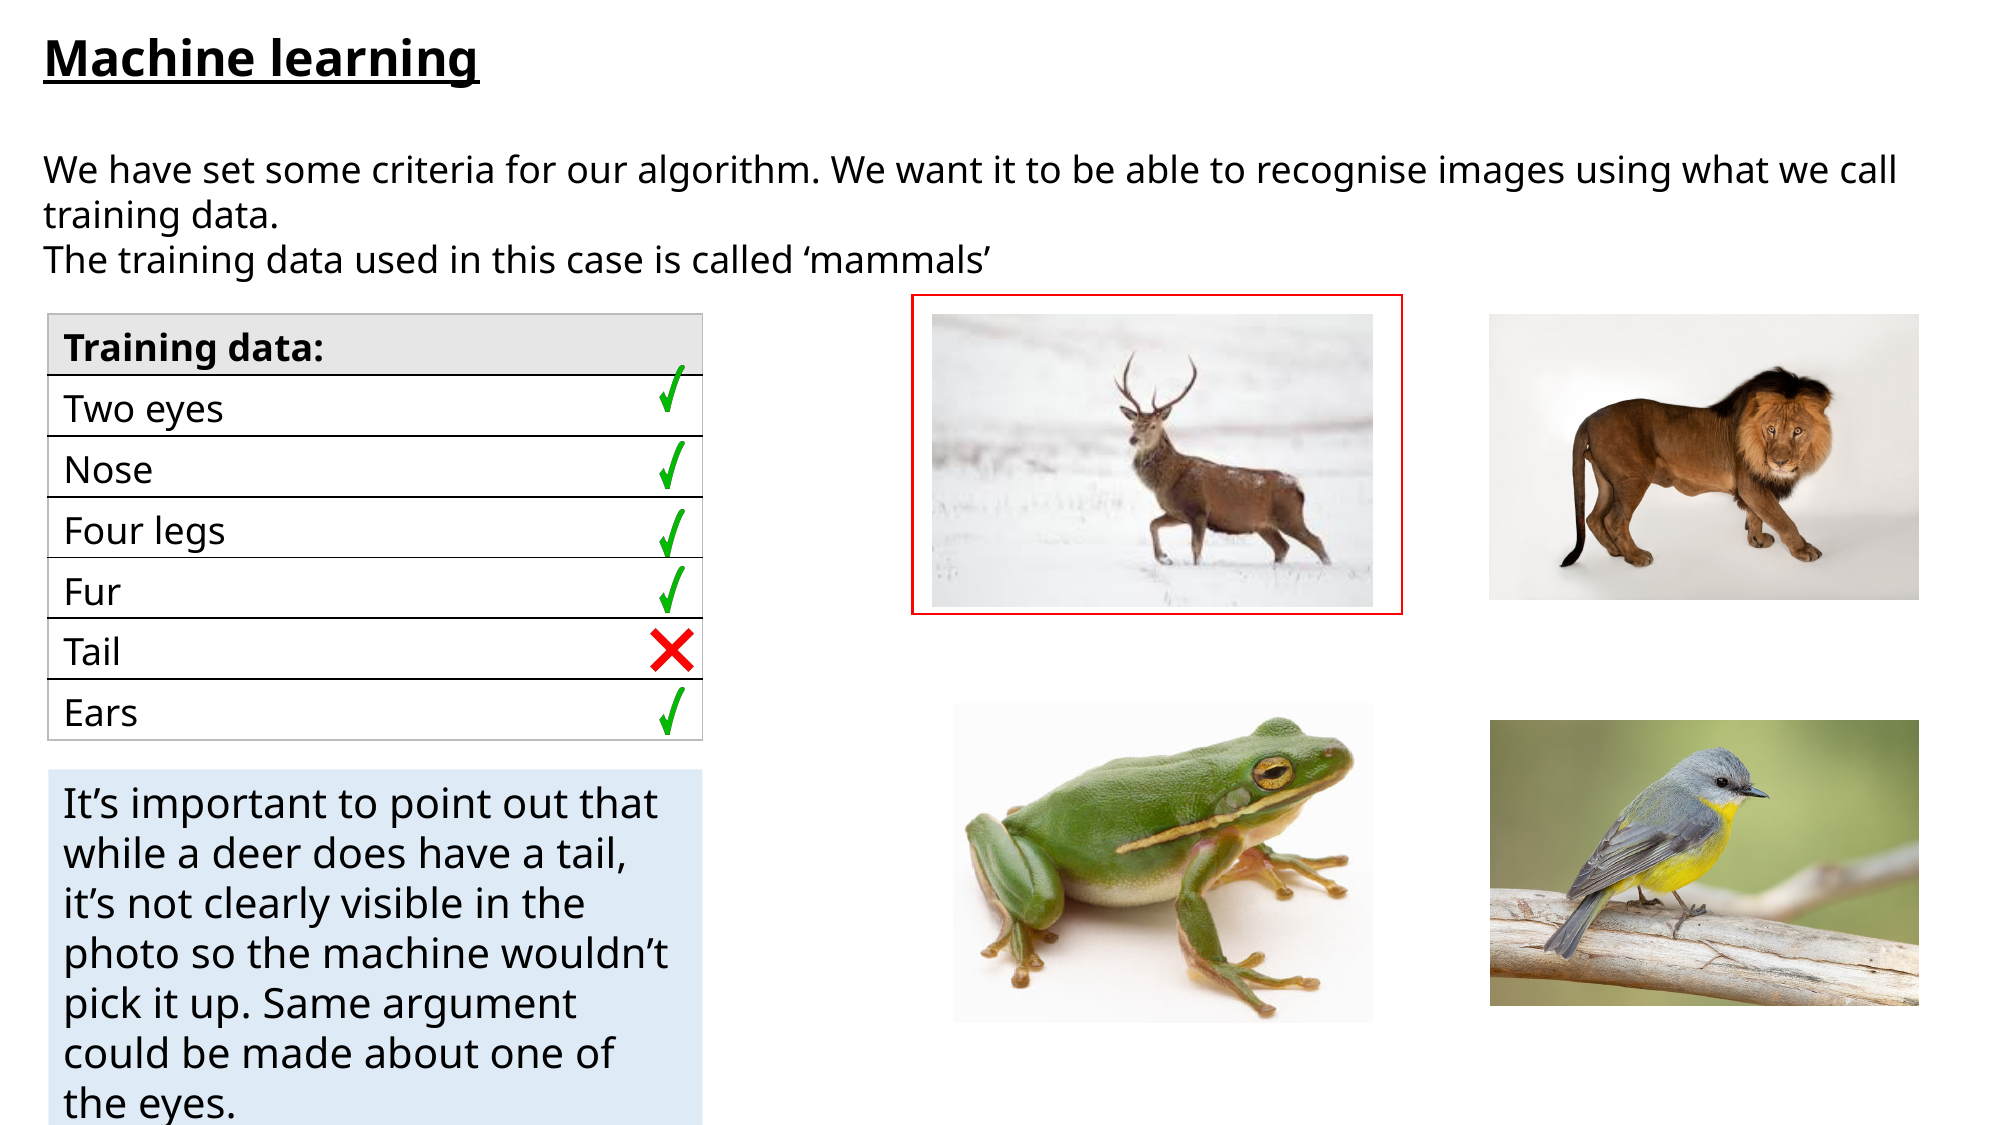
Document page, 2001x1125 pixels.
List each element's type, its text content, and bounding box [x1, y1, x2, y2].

table_cell Nose [49, 437, 702, 496]
picture [659, 686, 686, 736]
table_header Training data: [49, 315, 702, 374]
picture [1489, 314, 1919, 600]
table_cell Fur [49, 558, 702, 617]
picture [659, 363, 686, 413]
table_cell Two eyes [49, 376, 702, 435]
picture [659, 565, 686, 614]
text_box [911, 294, 1403, 615]
picture [650, 628, 694, 672]
picture [659, 440, 686, 490]
table_cell Four legs [49, 498, 702, 557]
text_box Machine learning We have set some criteria for our algorithm. We want it to be able to recognise images using what we call training data. The training data used in this case is called ‘mammals’ [28, 18, 1934, 289]
table_cell Tail [49, 619, 702, 678]
picture [932, 314, 1373, 607]
table_cell Ears [49, 680, 702, 739]
text_box It’s important to point out that while a deer does have a tail, it’s not clearly visible in the photo so the machine wouldn’t pick it up. Same argument could be made about one of the eyes. [48, 769, 703, 1125]
picture [659, 508, 686, 558]
picture [1490, 720, 1919, 1006]
picture [953, 703, 1373, 1023]
